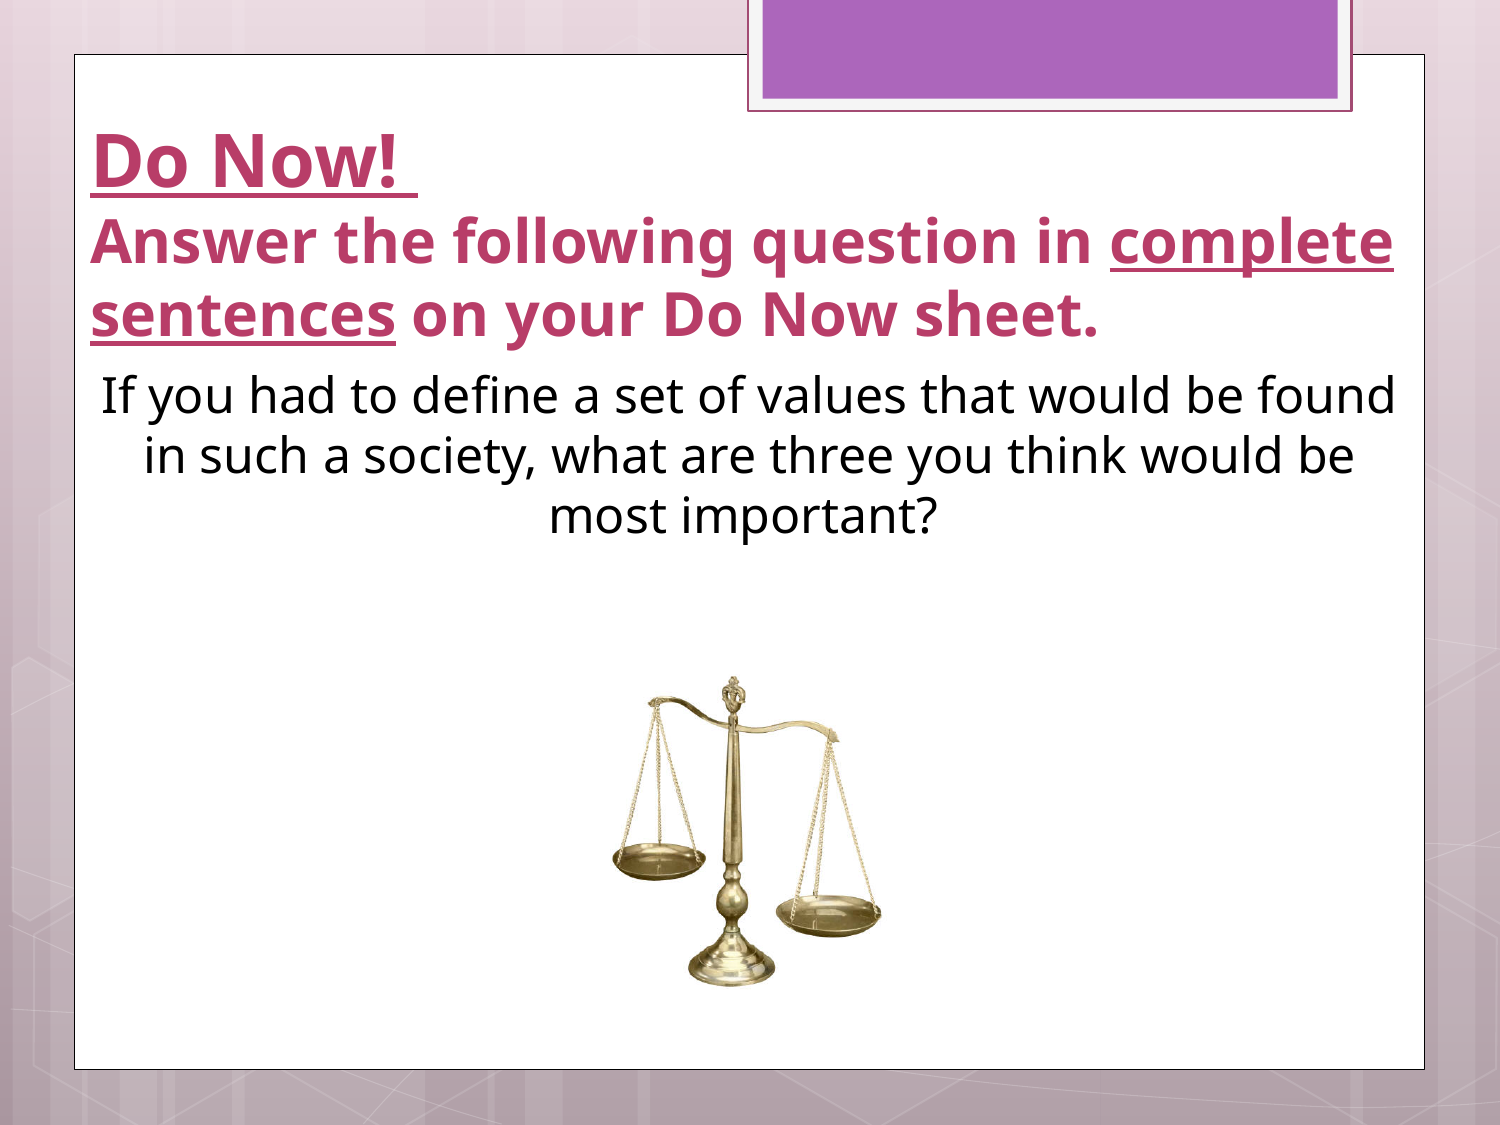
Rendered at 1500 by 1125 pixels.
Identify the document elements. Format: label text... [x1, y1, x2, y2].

picture [598, 612, 902, 1035]
text_box If you had to define a set of values that would be found in such a society, what are three you think would be most important? [74, 356, 1425, 552]
title Do Now! Answer the following question in complete sentences on your Do Now sheet. [75, 81, 1425, 356]
